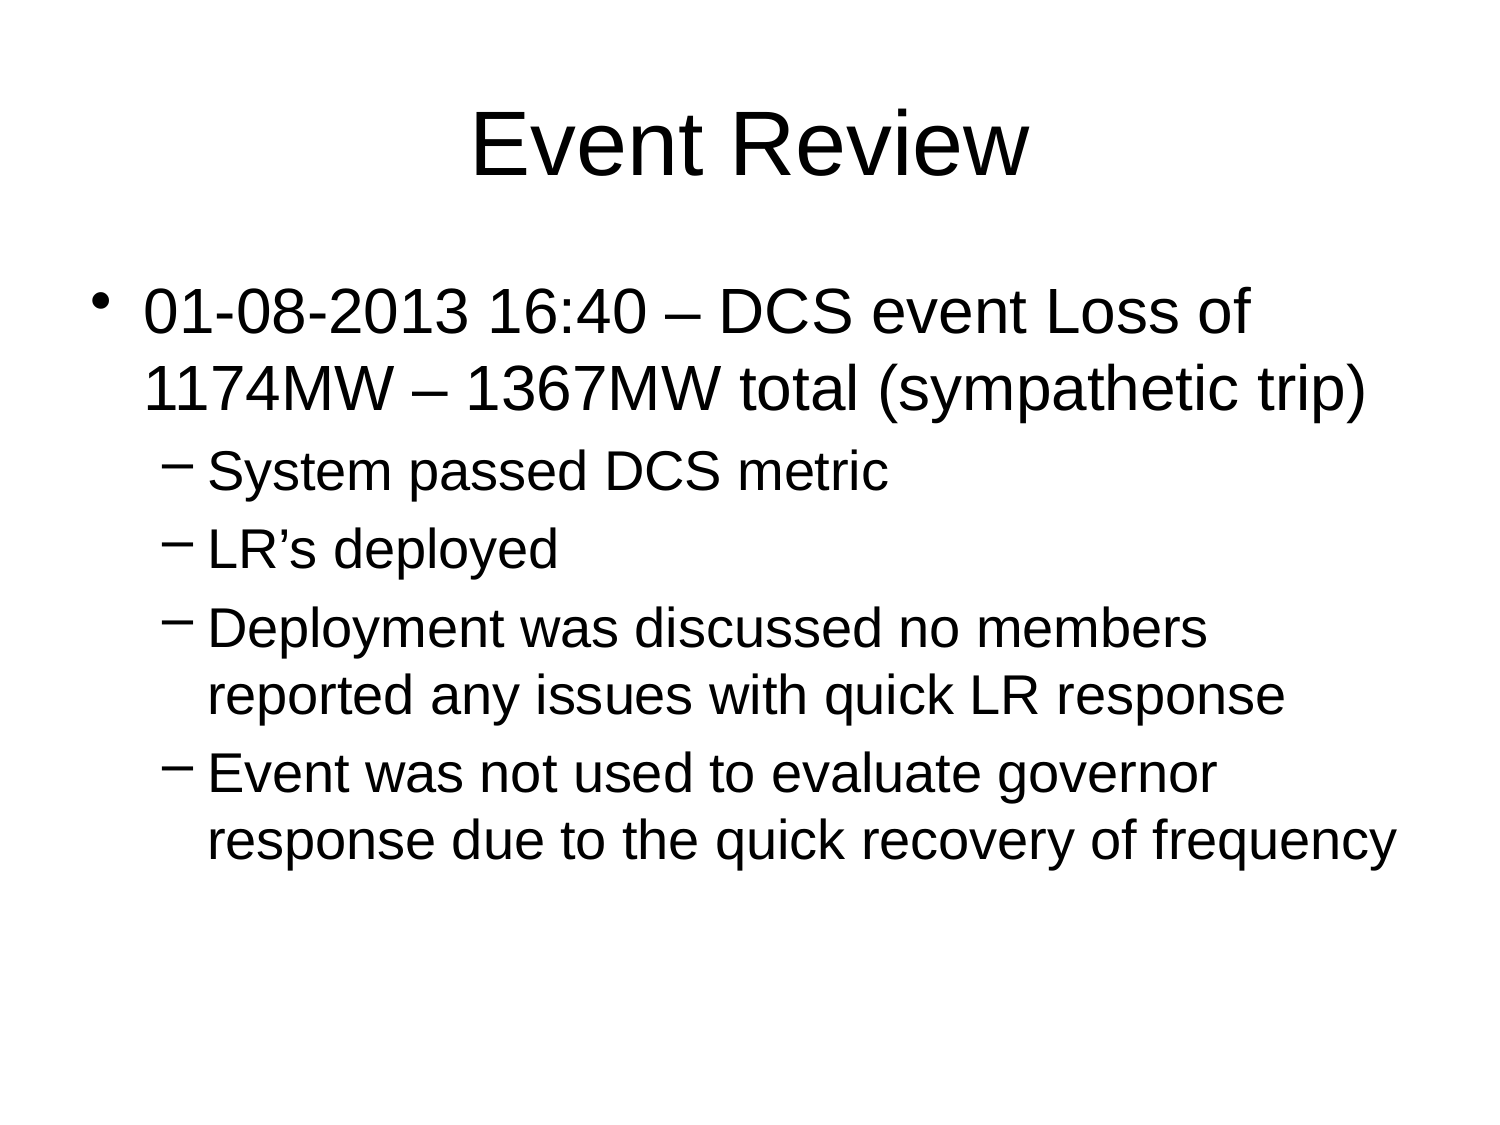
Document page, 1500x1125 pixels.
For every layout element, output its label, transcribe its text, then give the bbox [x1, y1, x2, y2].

title Event Review [74, 44, 1426, 233]
list 01-08-2013 16:40 – DCS event Loss of 1174MW – 1367MW total (sympathetic trip) System passed DCS metric LR’s deployed Deployment was discussed no members reported any issues with quick LR response Event was not used to evaluate governor response due to the quick recovery of frequency [74, 262, 1426, 1006]
